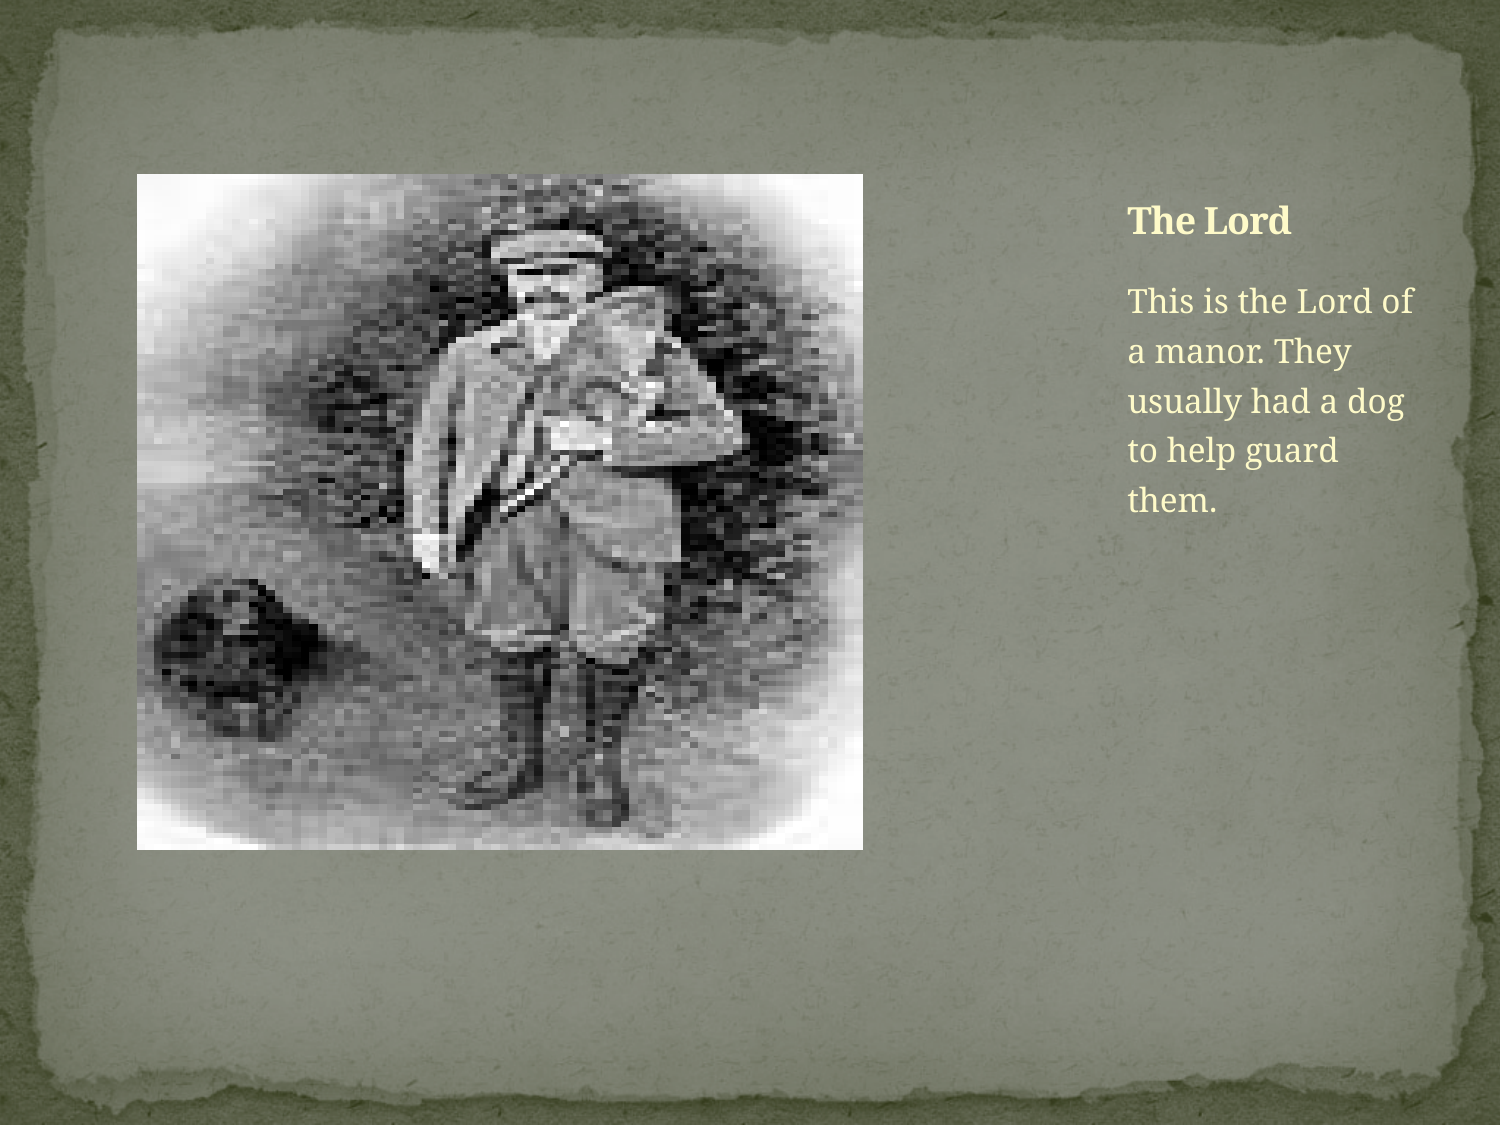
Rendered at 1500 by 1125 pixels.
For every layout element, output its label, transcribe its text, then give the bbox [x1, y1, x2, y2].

list This is the Lord of a manor. They usually had a dog to help guard them. [1112, 262, 1438, 875]
title The Lord [1112, 74, 1438, 250]
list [140, 177, 862, 849]
